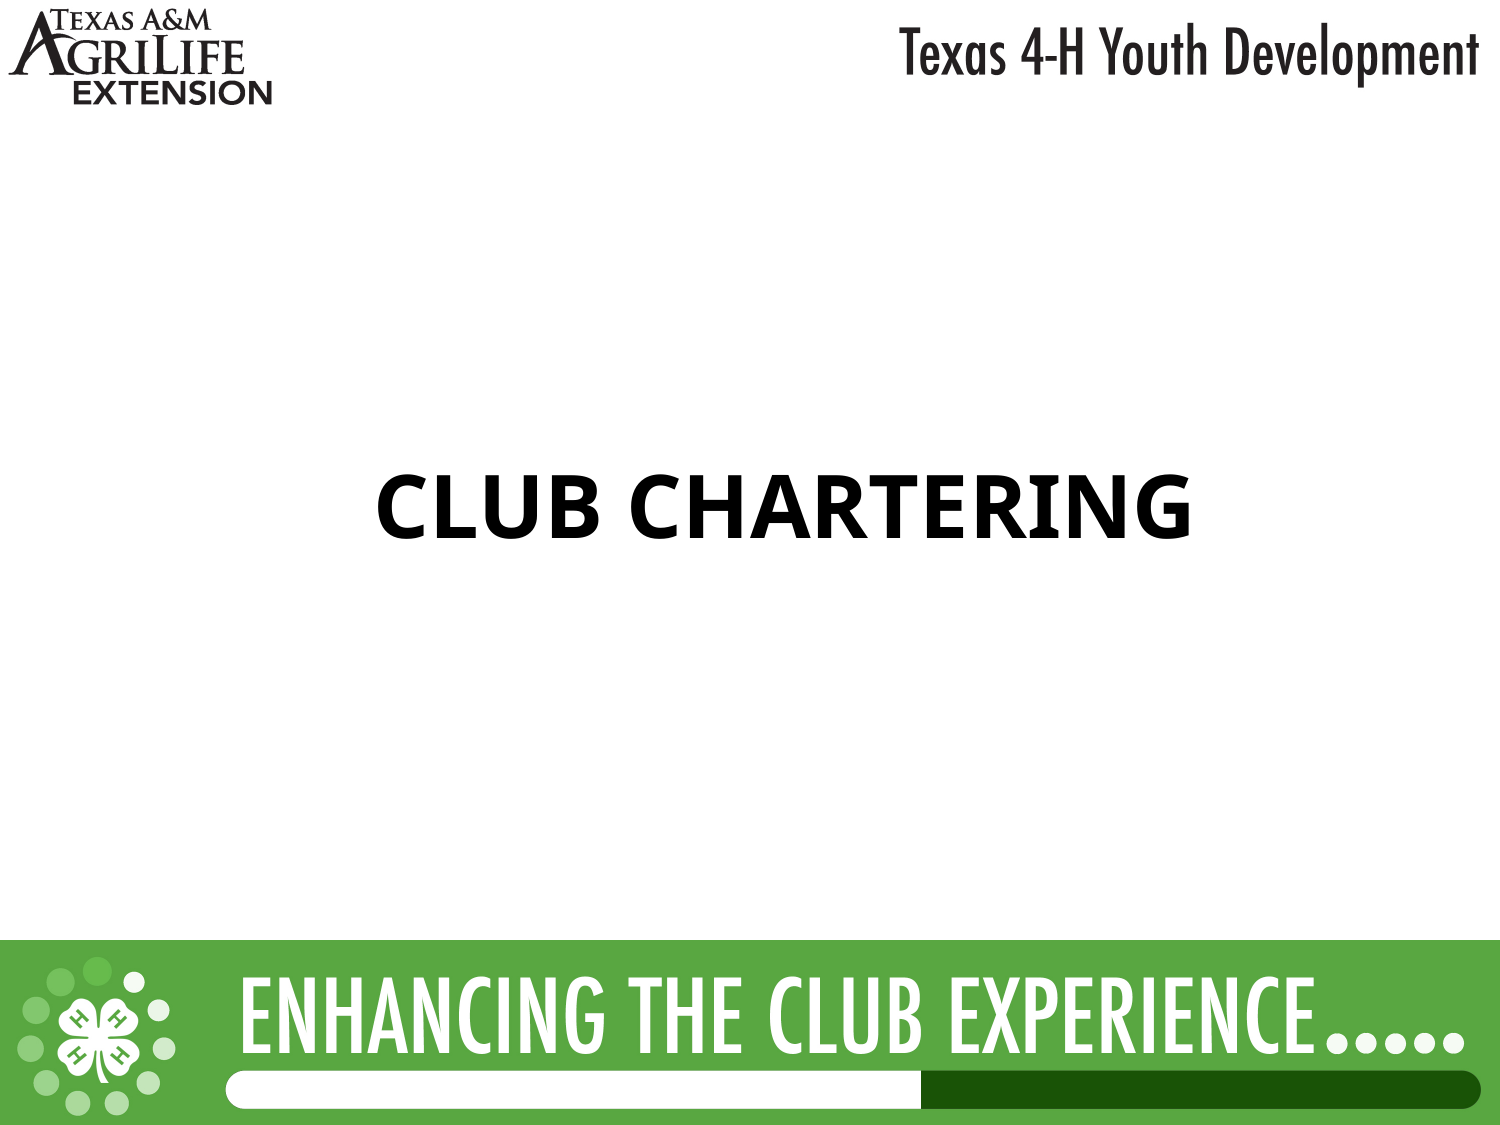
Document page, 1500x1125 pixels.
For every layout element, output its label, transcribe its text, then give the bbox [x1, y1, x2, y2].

title CLUB CHARTERING [138, 453, 1433, 672]
picture [0, 0, 1500, 1125]
